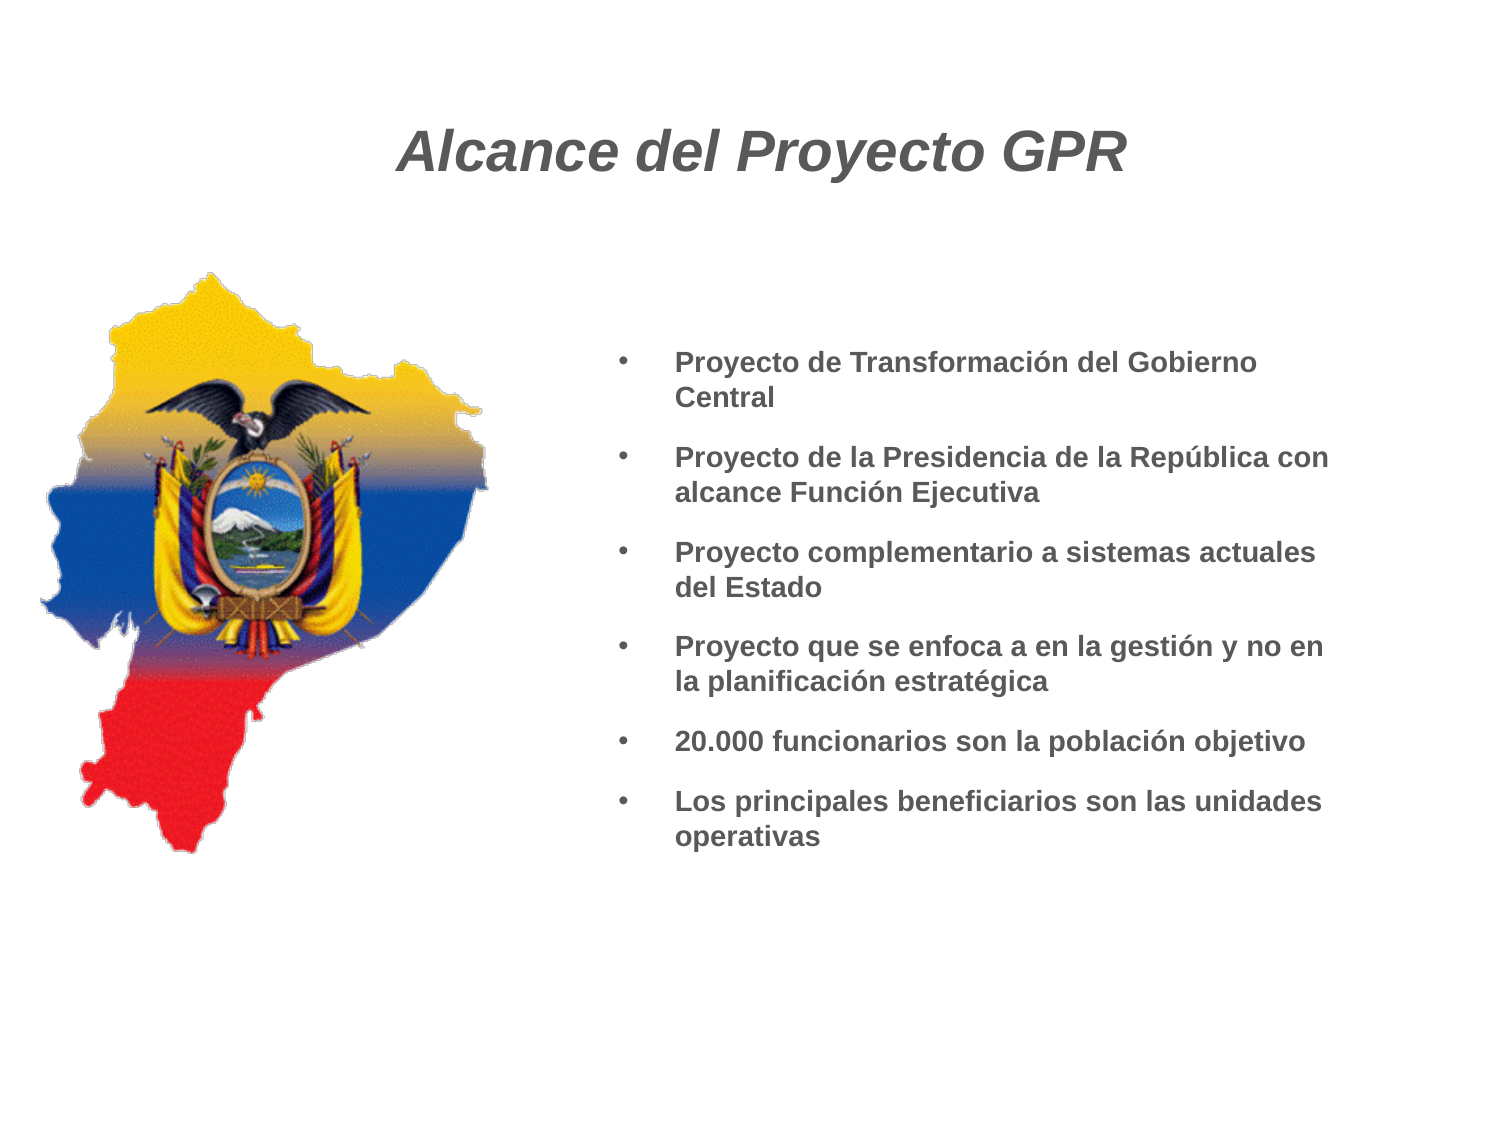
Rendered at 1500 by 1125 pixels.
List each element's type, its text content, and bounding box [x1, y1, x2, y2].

text_box Proyecto de Transformación del Gobierno Central Proyecto de la Presidencia de la República con alcance Función Ejecutiva Proyecto complementario a sistemas actuales del Estado Proyecto que se enfoca a en la gestión y no en la planificación estratégica 20.000 funcionarios son la población objetivo Los principales beneficiarios son las unidades operativas [618, 335, 1338, 860]
text_box Alcance del Proyecto GPR [381, 118, 1228, 178]
picture [39, 271, 490, 855]
